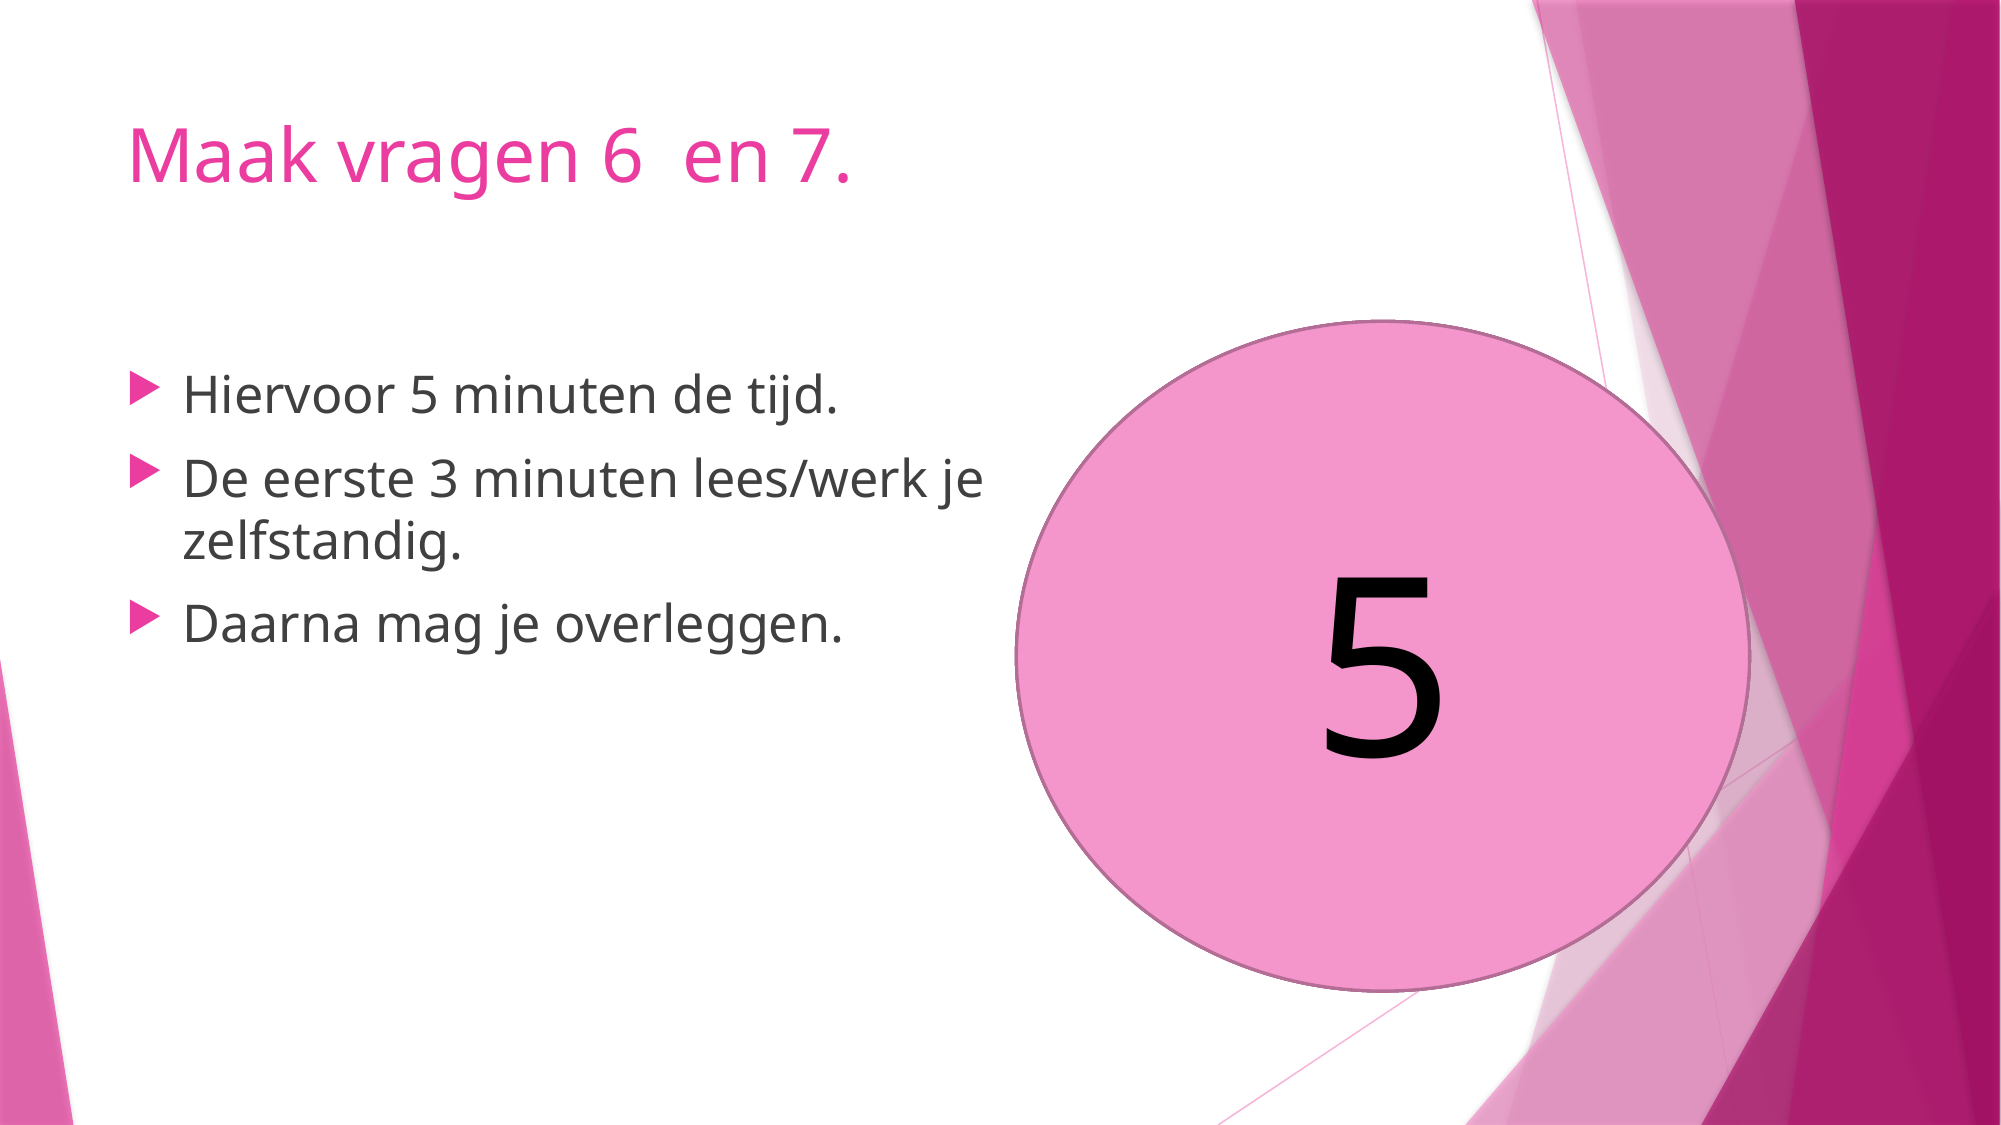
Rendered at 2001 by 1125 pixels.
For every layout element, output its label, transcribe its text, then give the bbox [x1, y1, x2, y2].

text_box 5 [1014, 319, 1752, 993]
list Hiervoor 5 minuten de tijd. De eerste 3 minuten lees/werk je zelfstandig. Daarna mag je overleggen. [111, 354, 1046, 992]
title Maak vragen 6 en 7. [111, 99, 1522, 317]
